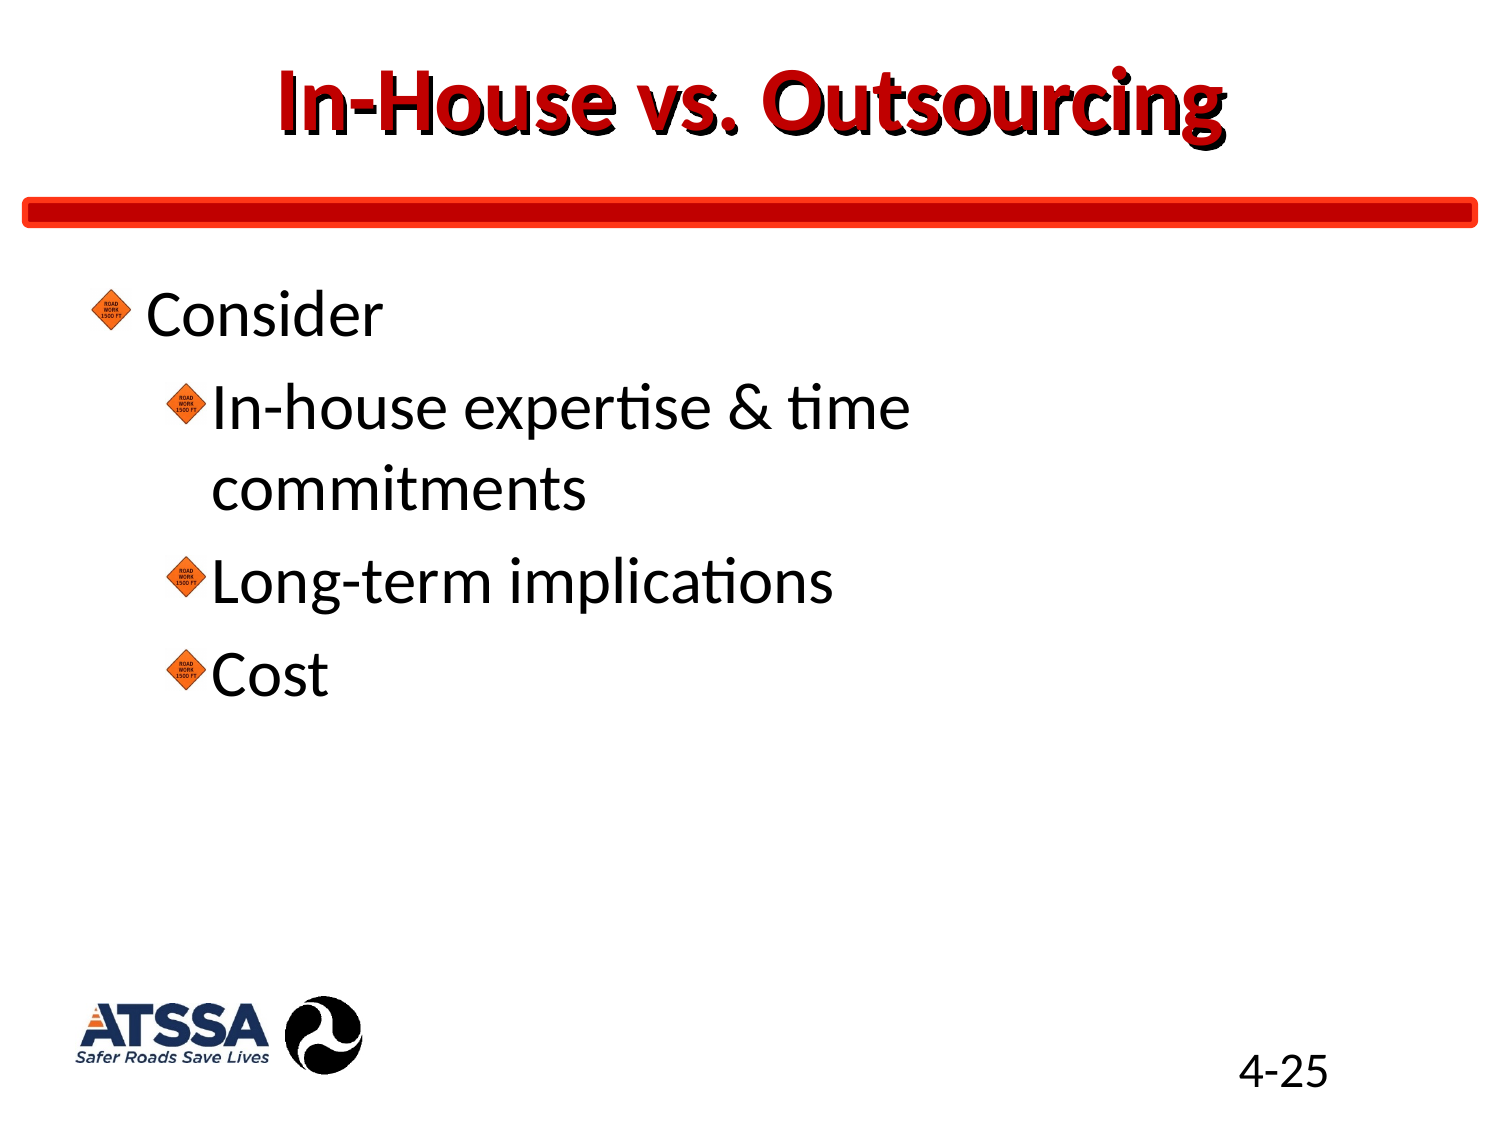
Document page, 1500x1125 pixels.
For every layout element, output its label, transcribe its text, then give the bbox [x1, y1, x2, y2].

picture [276, 989, 370, 1077]
picture [165, 648, 207, 691]
picture [165, 555, 207, 598]
picture [75, 1003, 269, 1063]
picture [165, 382, 207, 425]
title In-House vs. Outsourcing [0, 0, 1500, 188]
list Consider In-house expertise & time commitments Long-term implications Cost [74, 262, 1026, 988]
picture [90, 288, 132, 331]
